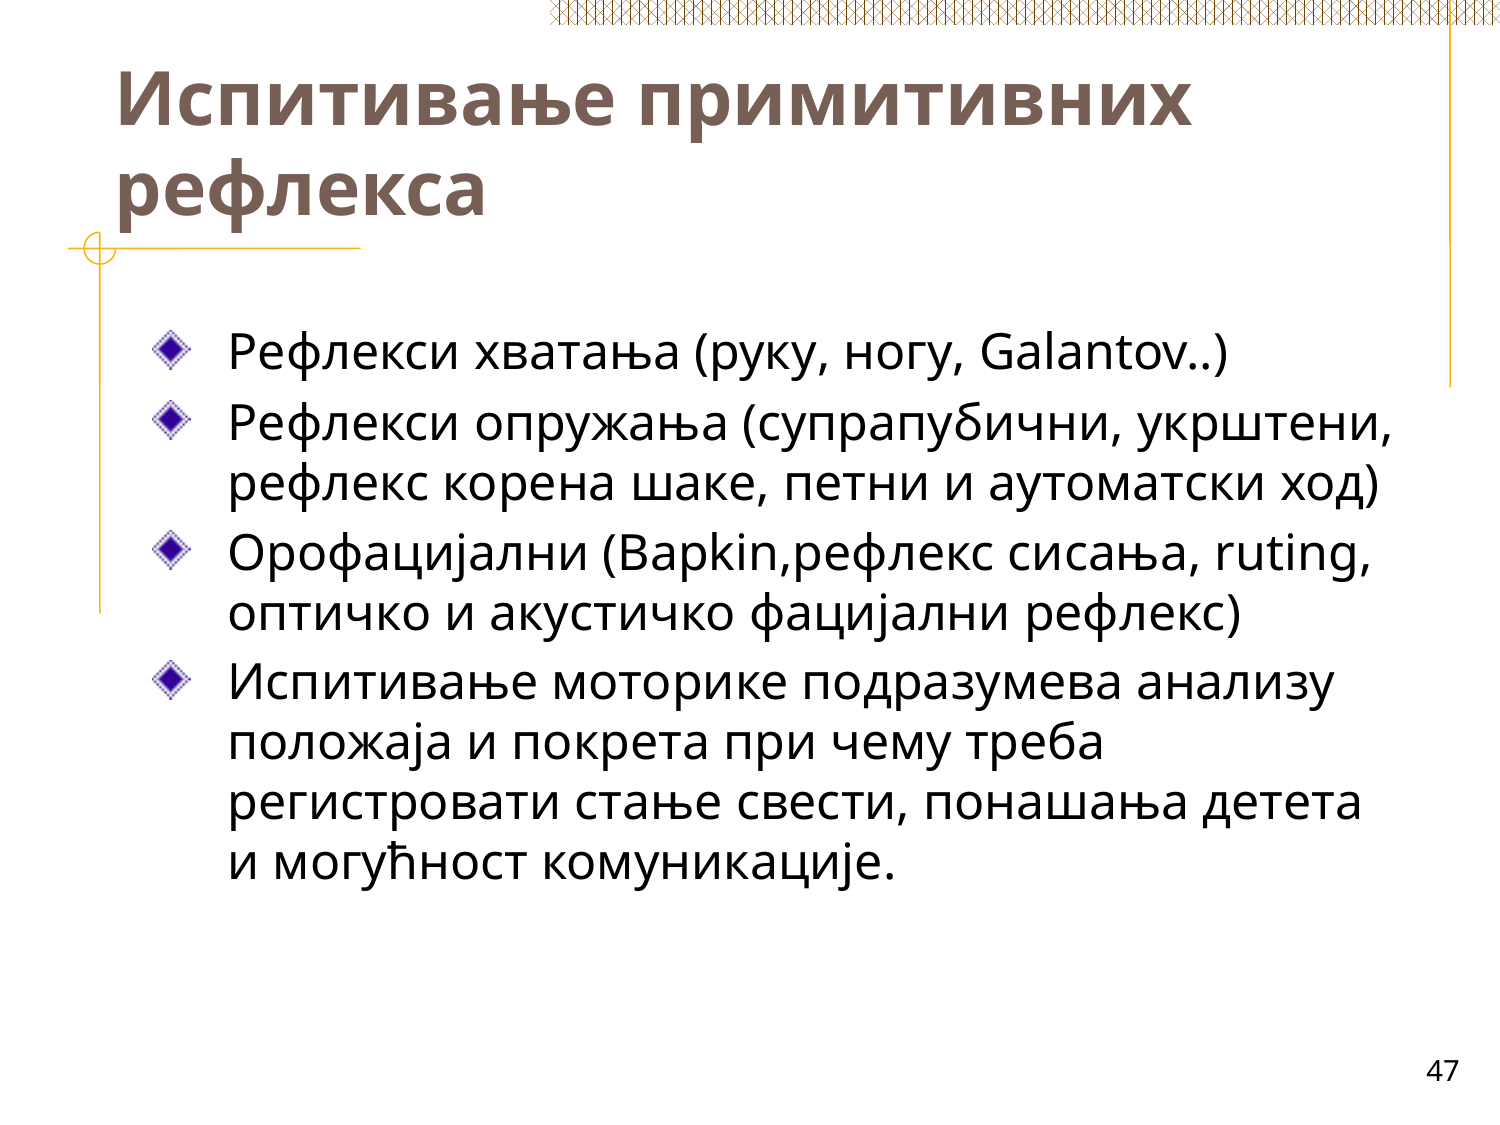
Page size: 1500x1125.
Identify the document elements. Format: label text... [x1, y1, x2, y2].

picture [152, 400, 191, 440]
picture [152, 660, 191, 700]
picture [152, 330, 191, 370]
list Рефлекси хватања (руку, ногу, Galantov..) Рефлекси опружања (супрапубични, укрштени, рефлекс корена шаке, петни и аутоматски ход) Орофацијални (Bapkin,рефлекс сисања, ruting, оптичко и акустичко фацијални рефлекс) Испитивање моторике подразумева анализу положаја и покрета при чему треба регистровати стање свести, понашања детета и могућност комуникације. [137, 312, 1413, 988]
slide_number 47 [1162, 1025, 1475, 1100]
title Испитивање примитивних рефлекса [99, 49, 1376, 238]
picture [152, 530, 191, 570]
